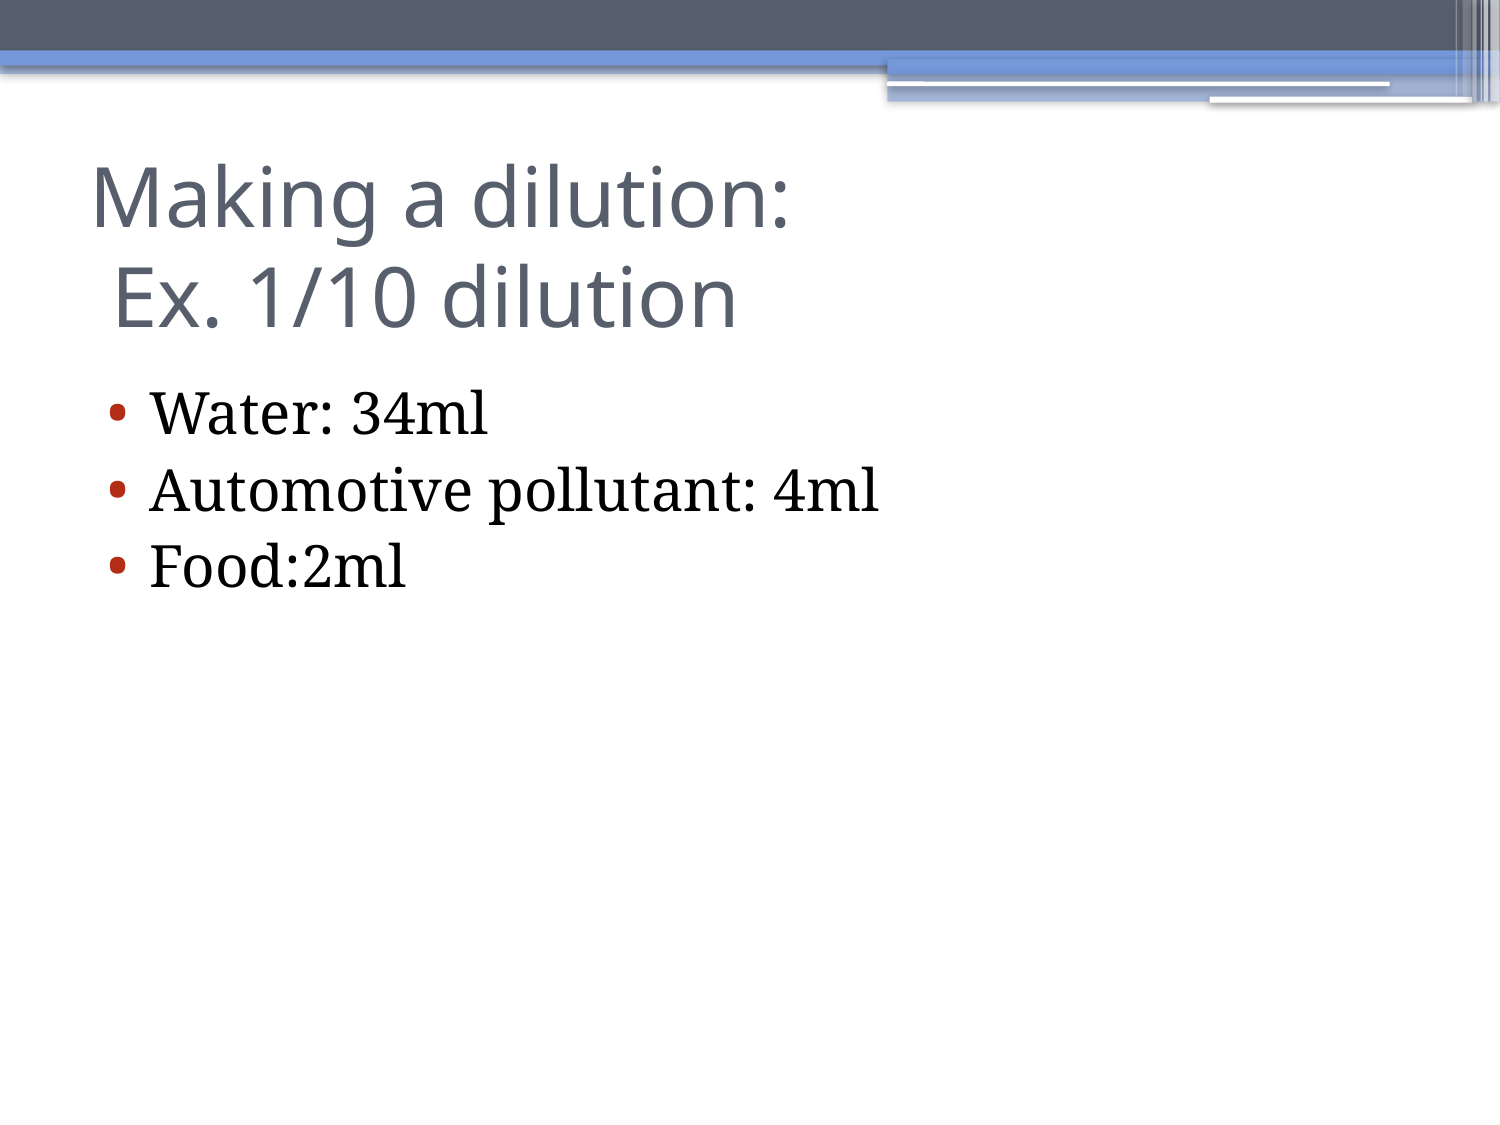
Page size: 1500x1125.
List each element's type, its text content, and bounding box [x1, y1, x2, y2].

title Making a dilution: Ex. 1/10 dilution [75, 125, 1425, 363]
list Water: 34ml Automotive pollutant: 4ml Food:2ml [75, 368, 1425, 1079]
